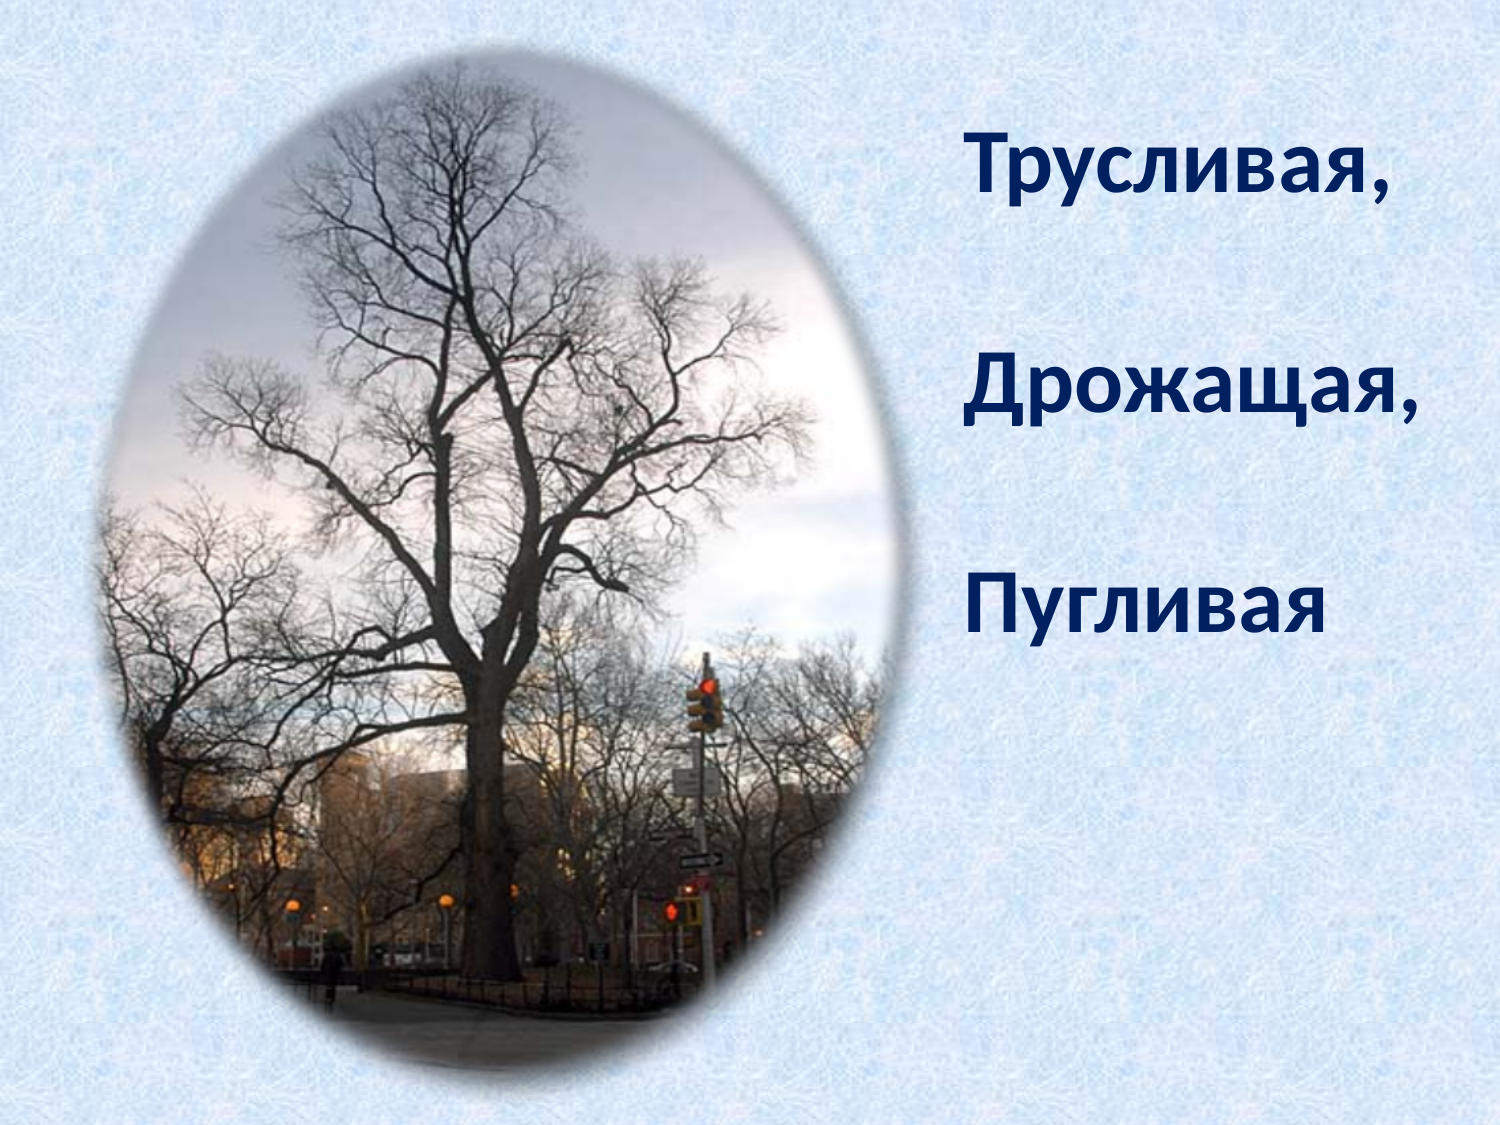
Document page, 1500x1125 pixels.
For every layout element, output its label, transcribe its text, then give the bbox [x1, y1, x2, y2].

picture [0, 0, 1500, 1125]
text_box Трусливая, Дрожащая, Пугливая [949, 93, 1465, 659]
